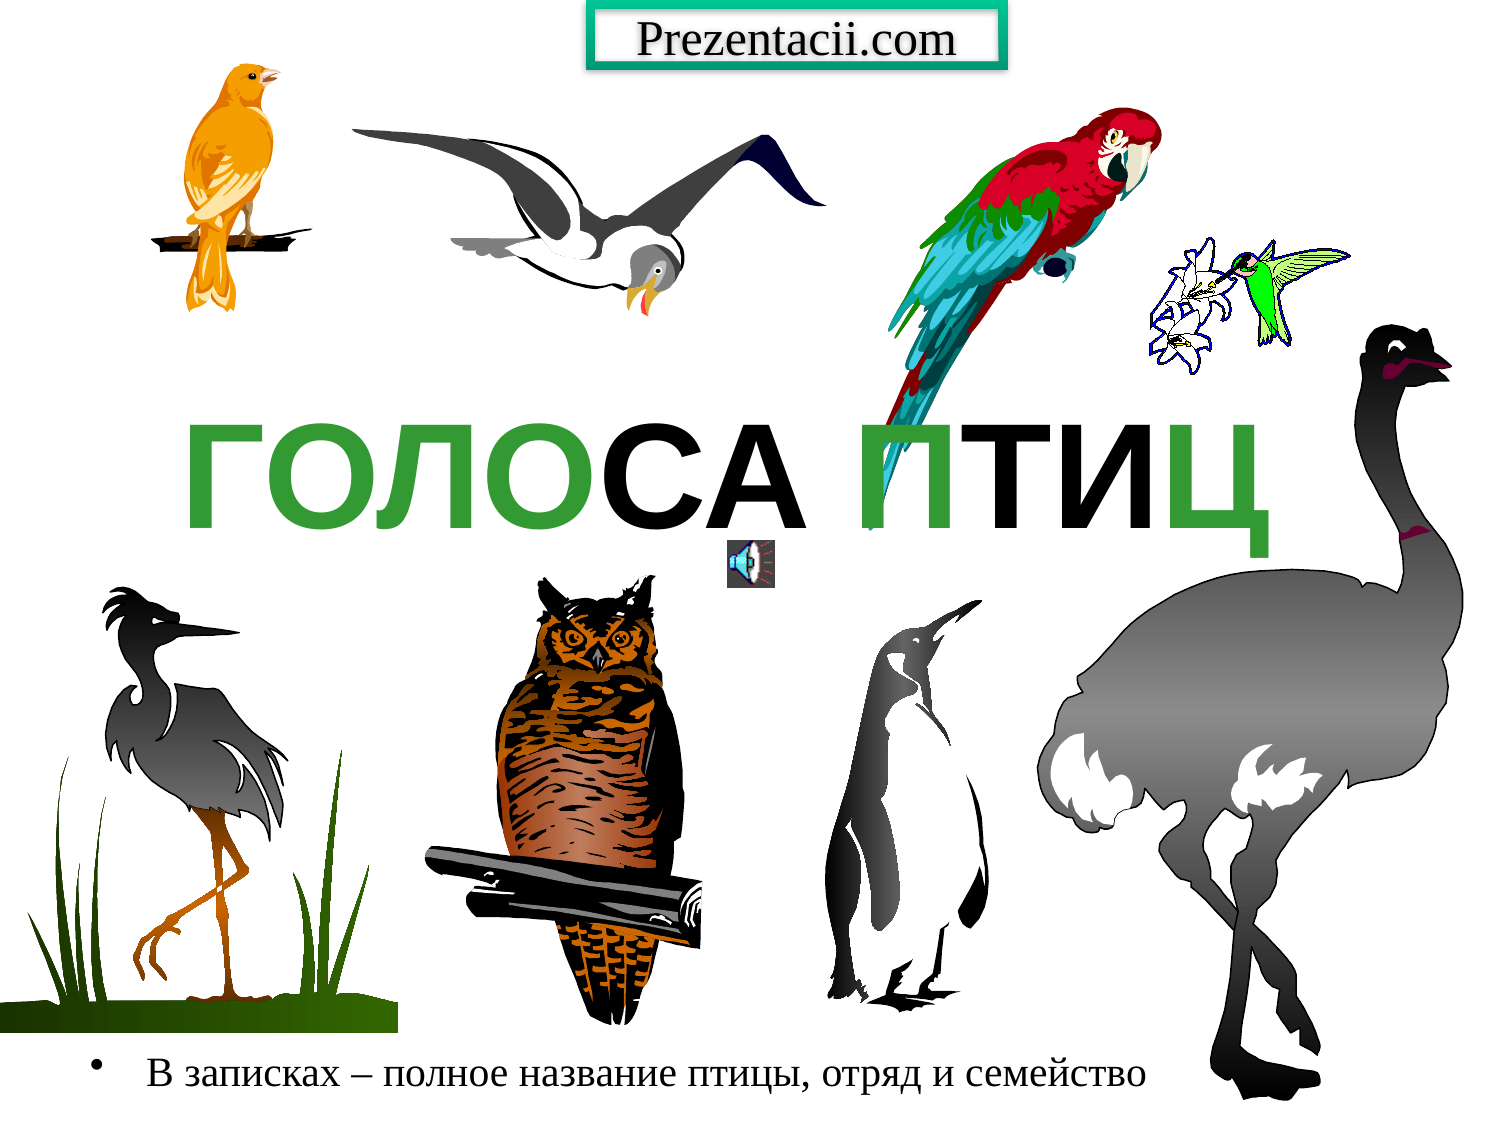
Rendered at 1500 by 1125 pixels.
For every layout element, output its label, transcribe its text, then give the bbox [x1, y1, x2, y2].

picture [866, 105, 1165, 536]
picture [149, 62, 313, 313]
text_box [351, 128, 827, 317]
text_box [1037, 324, 1463, 1101]
text_box ГОЛОСА ПТИЦ [87, 375, 1032, 563]
picture [726, 538, 777, 590]
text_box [0, 587, 399, 1034]
text_box В записках – полное название птицы, отряд и семейство [74, 1037, 1188, 1125]
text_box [824, 599, 989, 1013]
text_box Prezentacii.com [585, 0, 1008, 71]
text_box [1170, 237, 1351, 376]
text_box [424, 574, 703, 1026]
